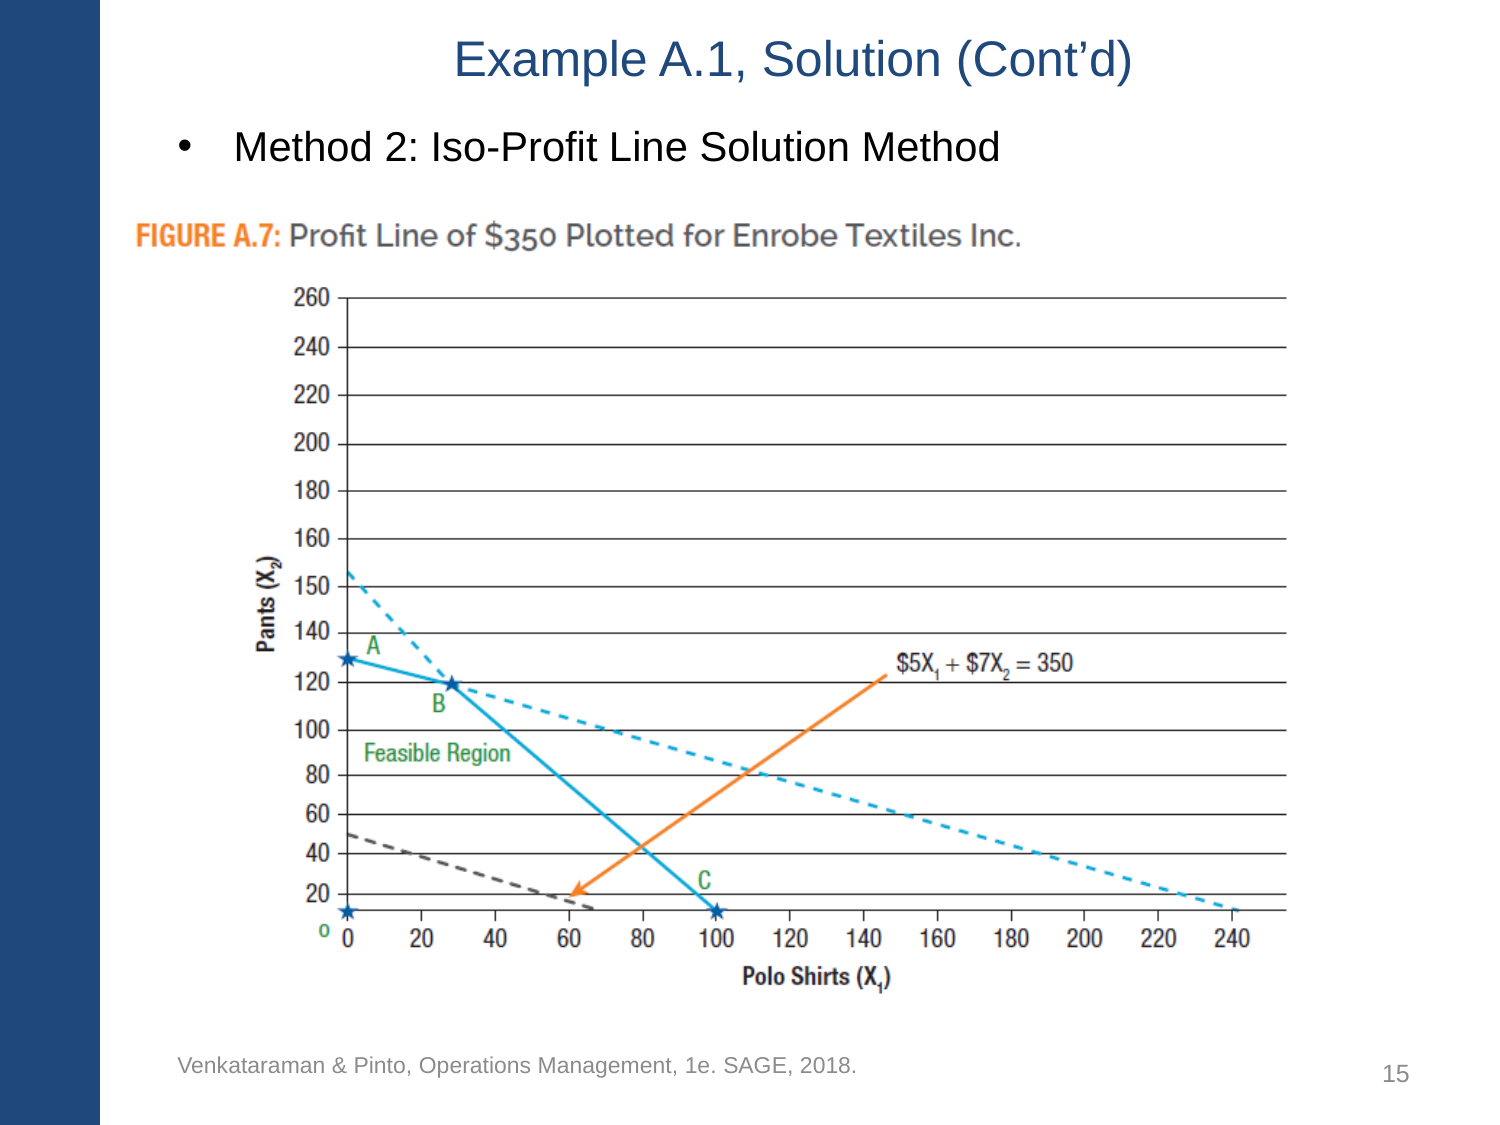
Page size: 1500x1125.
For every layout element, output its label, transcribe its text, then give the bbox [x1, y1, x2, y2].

title Example A.1, Solution (Cont’d) [162, 12, 1425, 100]
slide_number 15 [1350, 1042, 1425, 1103]
list Method 2: Iso-Profit Line Solution Method [162, 112, 1425, 210]
footer Venkataraman & Pinto, Operations Management, 1e. SAGE, 2018. [162, 1042, 1313, 1103]
picture [124, 212, 1481, 1005]
